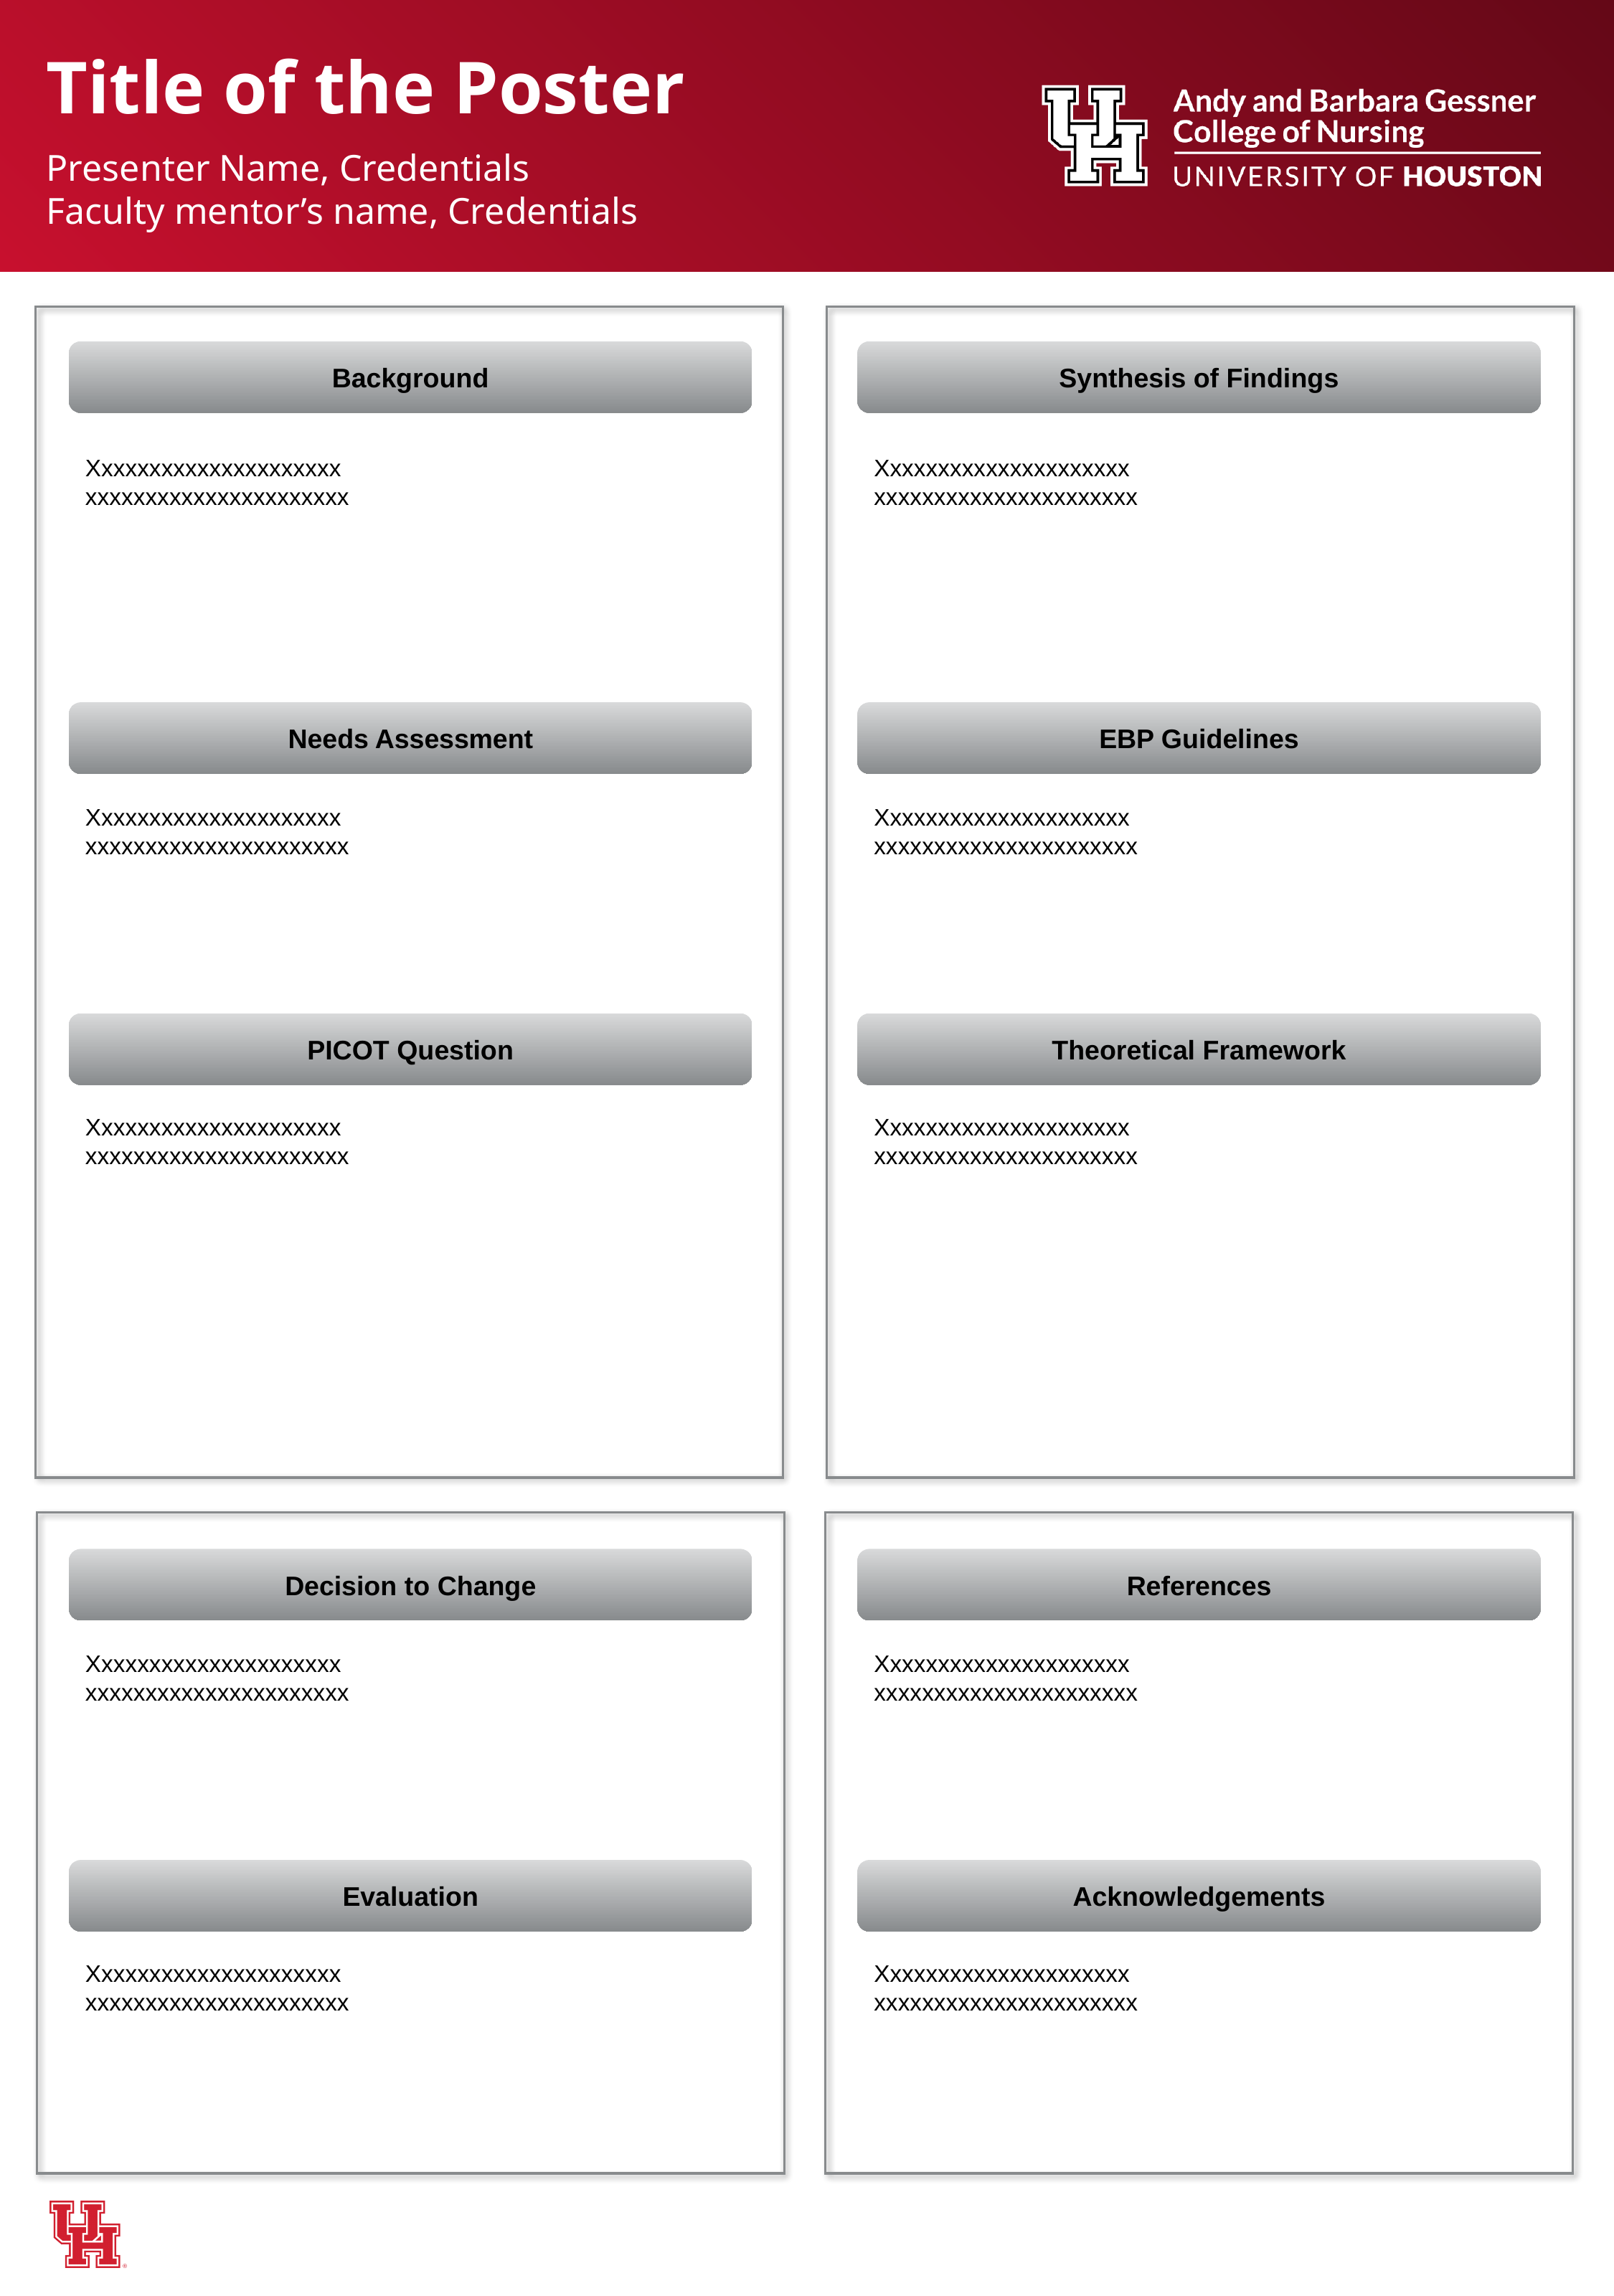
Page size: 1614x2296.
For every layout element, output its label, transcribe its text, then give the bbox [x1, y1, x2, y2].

text_box [35, 306, 784, 1478]
text_box [826, 306, 1575, 1478]
subtitle Presenter Name, Credentials Faculty mentor’s name, Credentials [35, 140, 1100, 236]
title Title of the Poster [35, 39, 938, 135]
text_box [825, 1511, 1574, 2174]
picture [49, 2201, 127, 2268]
picture [1032, 60, 1594, 213]
text_box [36, 1511, 785, 2174]
